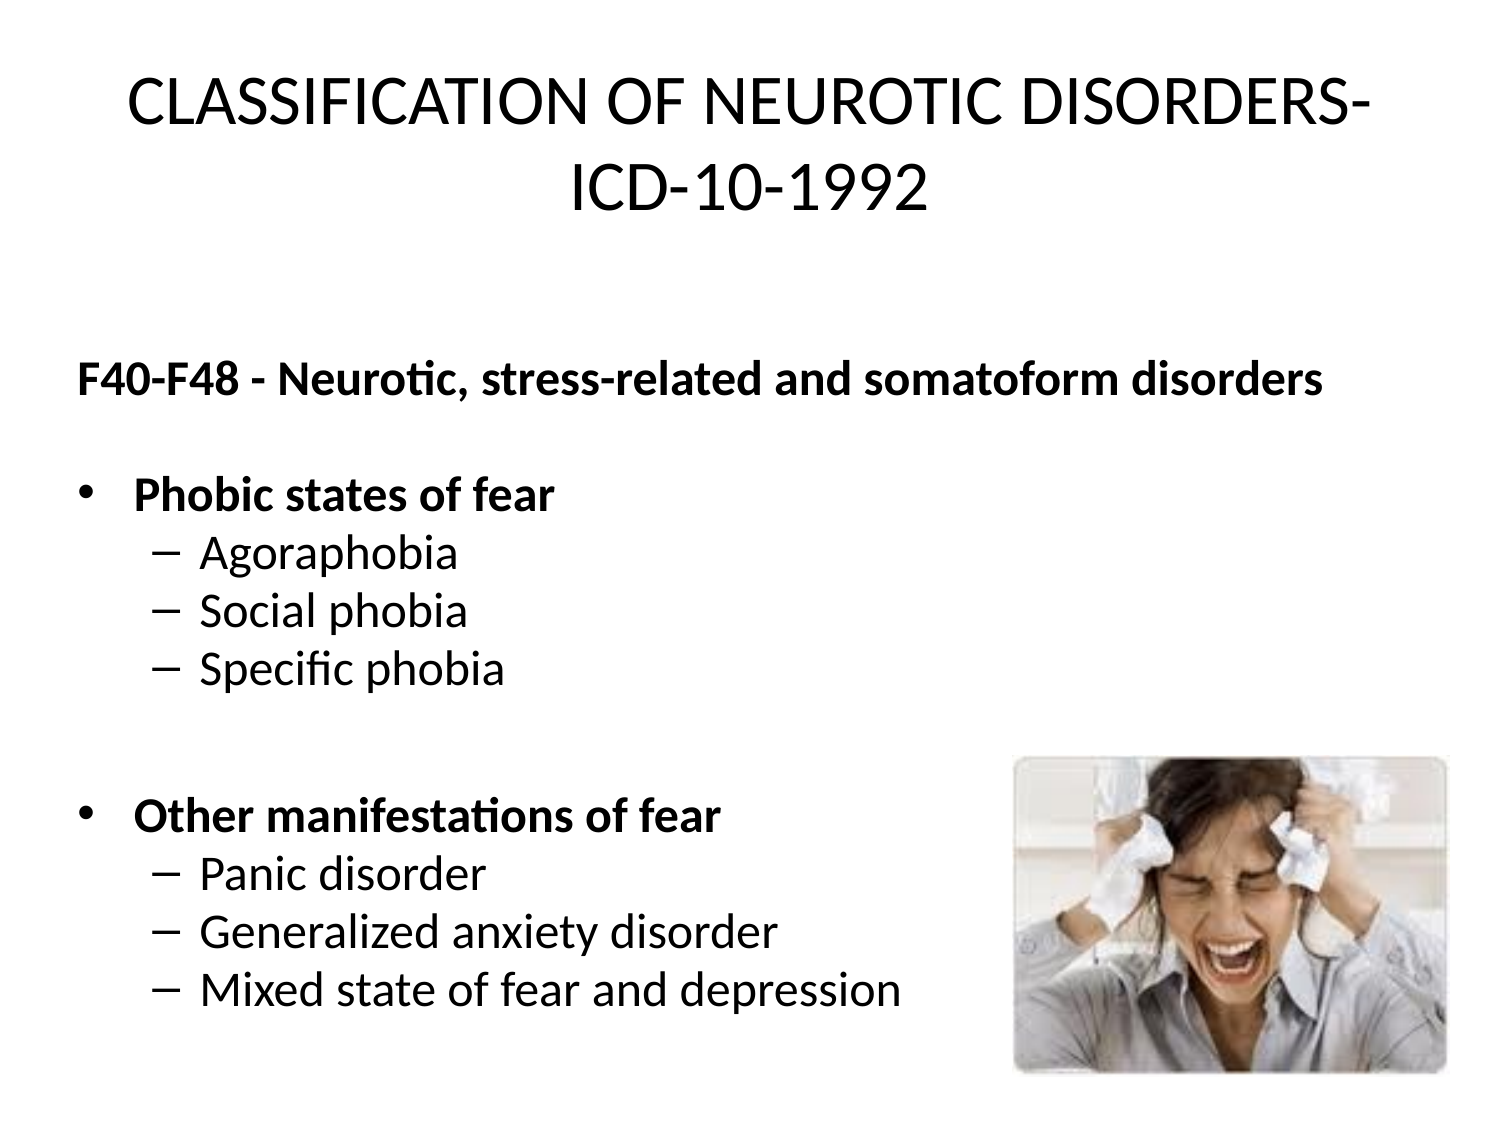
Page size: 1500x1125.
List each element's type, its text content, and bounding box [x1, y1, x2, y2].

title CLASSIFICATION OF NEUROTIC DISORDERS-ICD-10-1992 [75, 45, 1425, 233]
picture [1012, 755, 1451, 1077]
list F40-F48 - Neurotic, stress-related and somatoform disorders Phobic states of fear Agoraphobia Social phobia Specific phobia Other manifestations of fear Panic disorder Generalized anxiety disorder Mixed state of fear and depression [62, 350, 1413, 1093]
